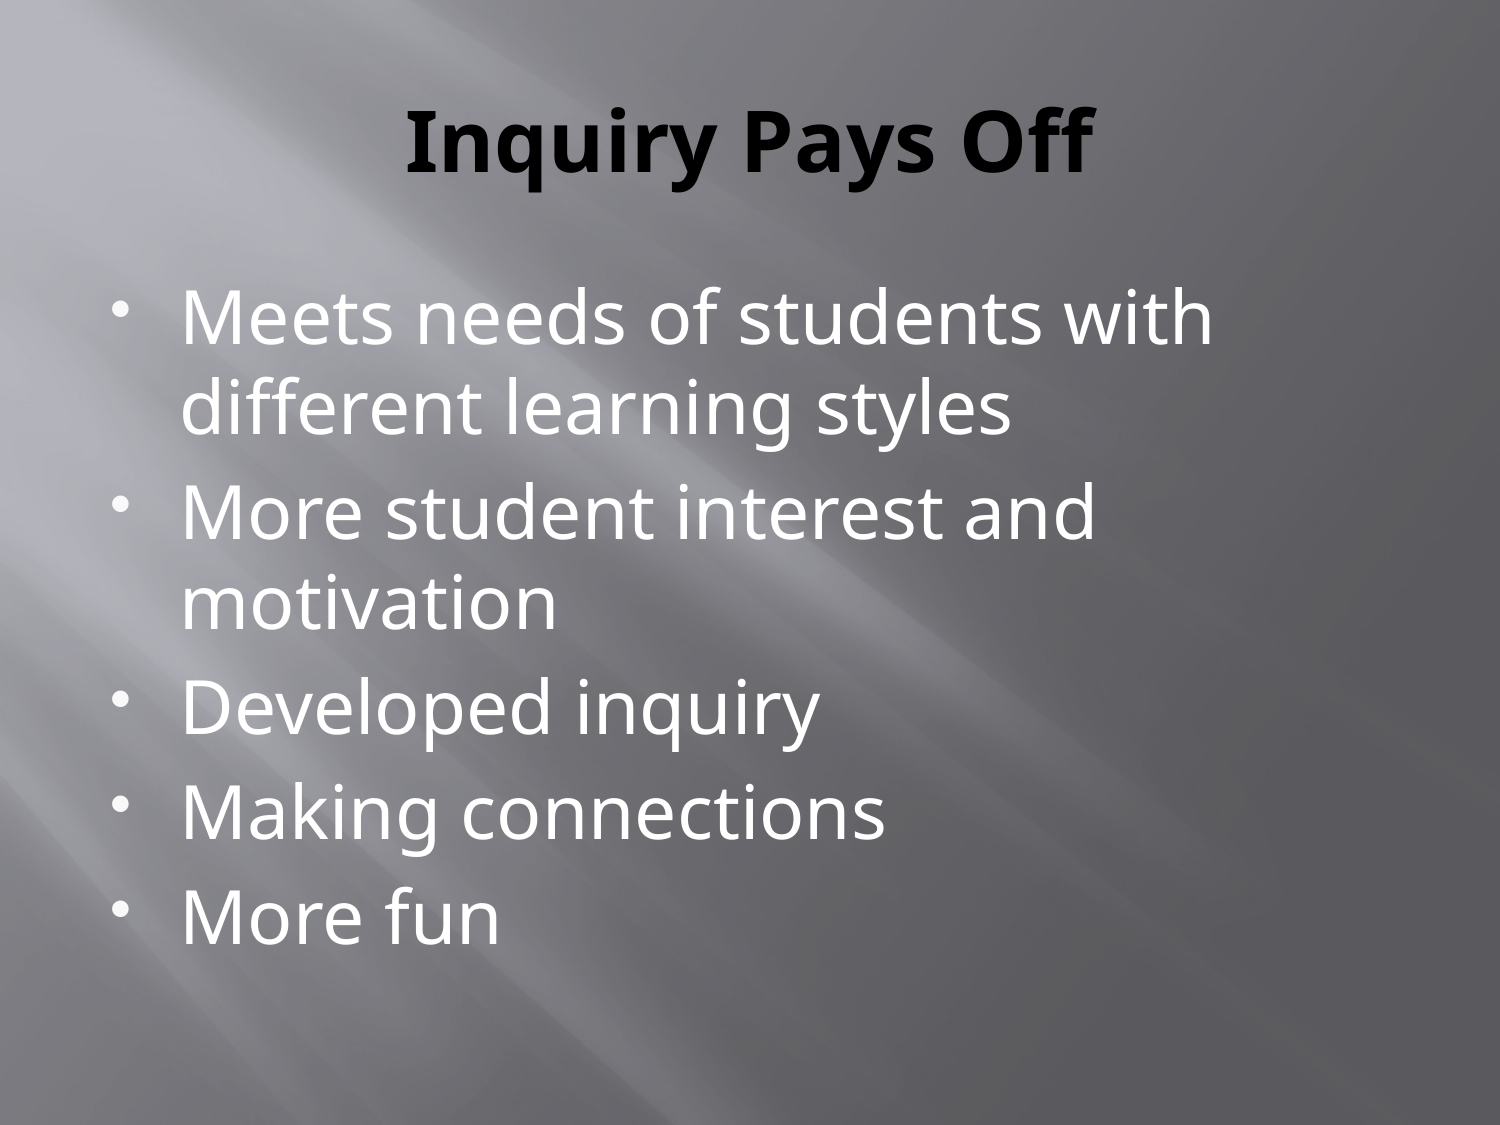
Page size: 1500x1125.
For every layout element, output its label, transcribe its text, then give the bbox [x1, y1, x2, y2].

title Inquiry Pays Off [75, 45, 1425, 233]
list Meets needs of students with different learning styles More student interest and motivation Developed inquiry Making connections More fun [75, 262, 1425, 1035]
